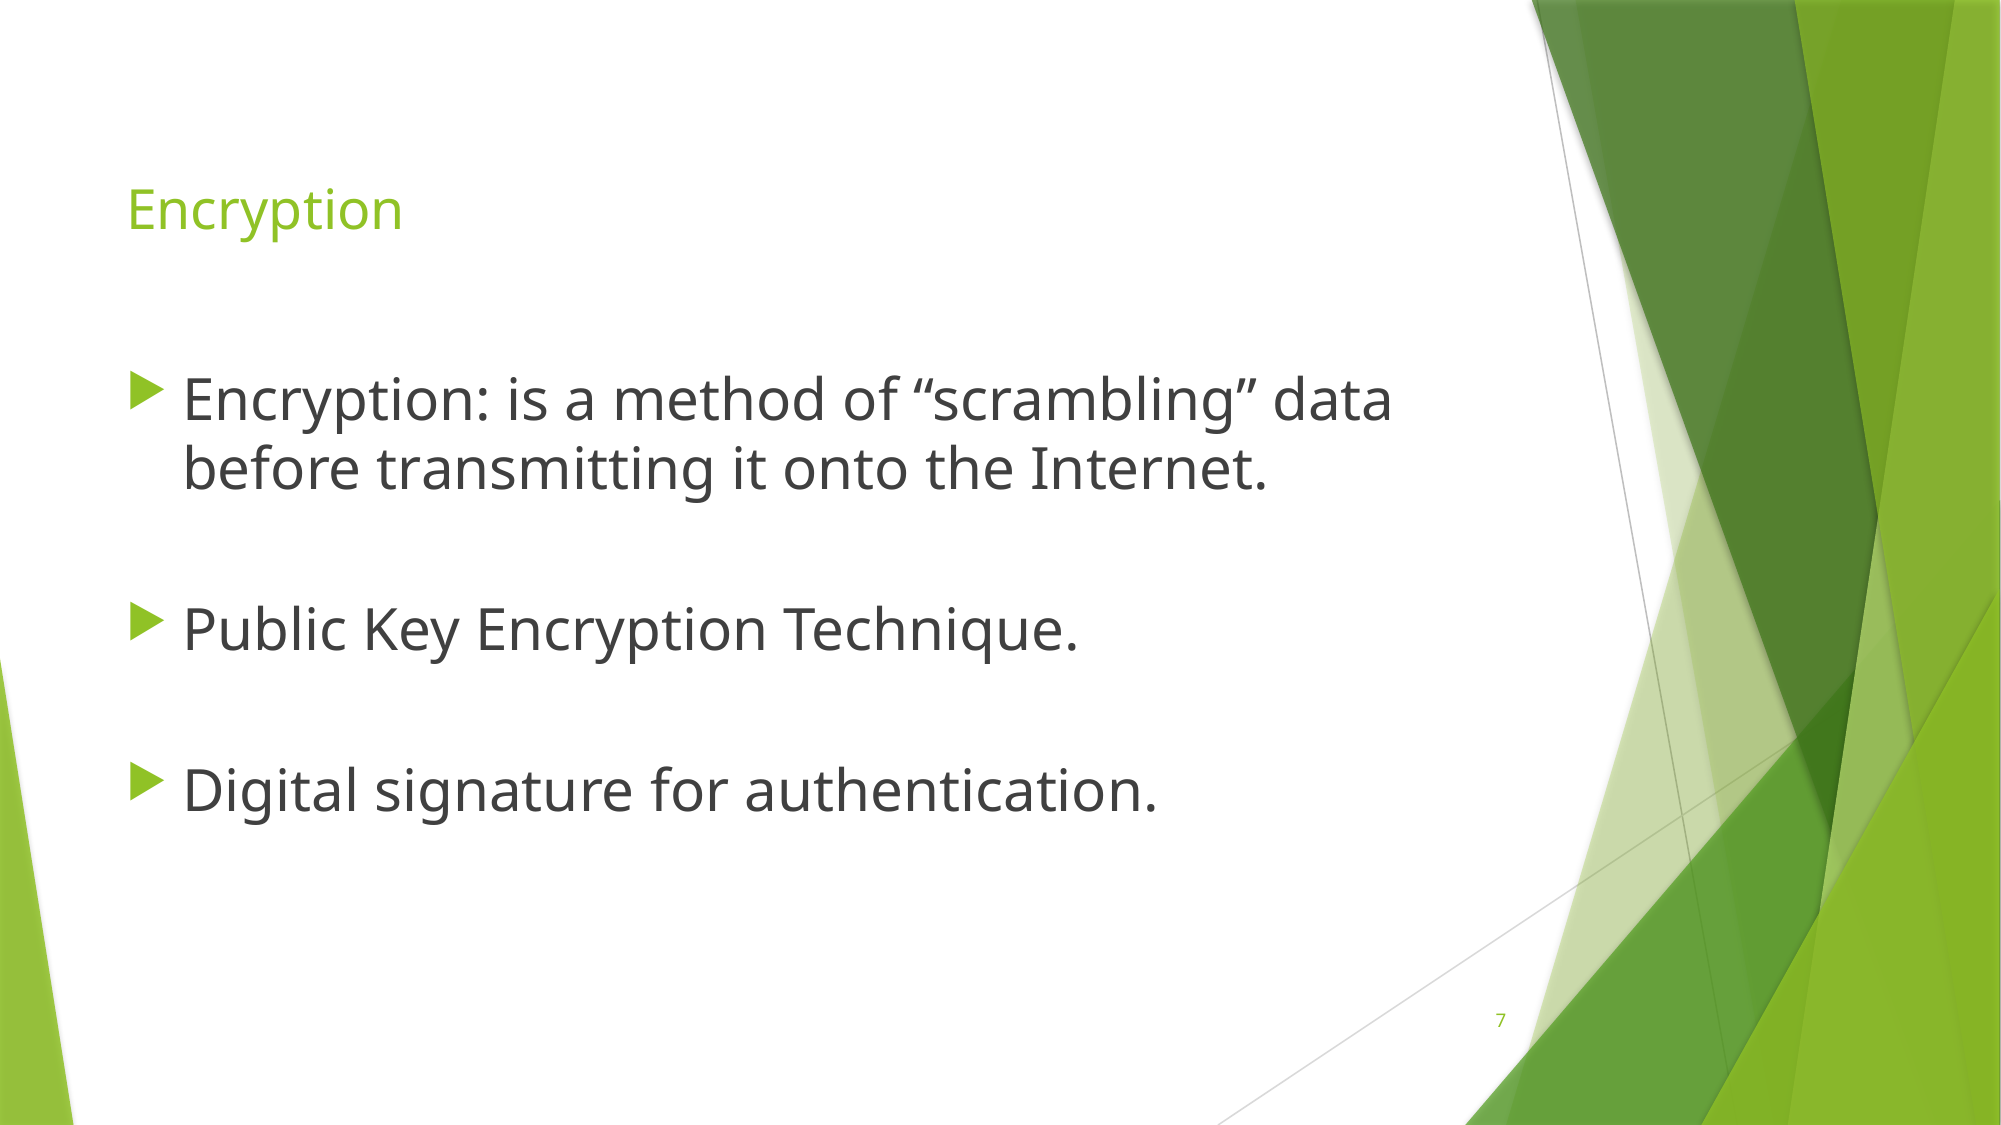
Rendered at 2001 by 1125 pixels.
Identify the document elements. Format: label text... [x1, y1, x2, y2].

title Encryption [111, 99, 1522, 317]
slide_number 7 [1409, 991, 1522, 1051]
list Encryption: is a method of “scrambling” data before transmitting it onto the Internet. Public Key Encryption Technique. Digital signature for authentication. [111, 354, 1522, 992]
